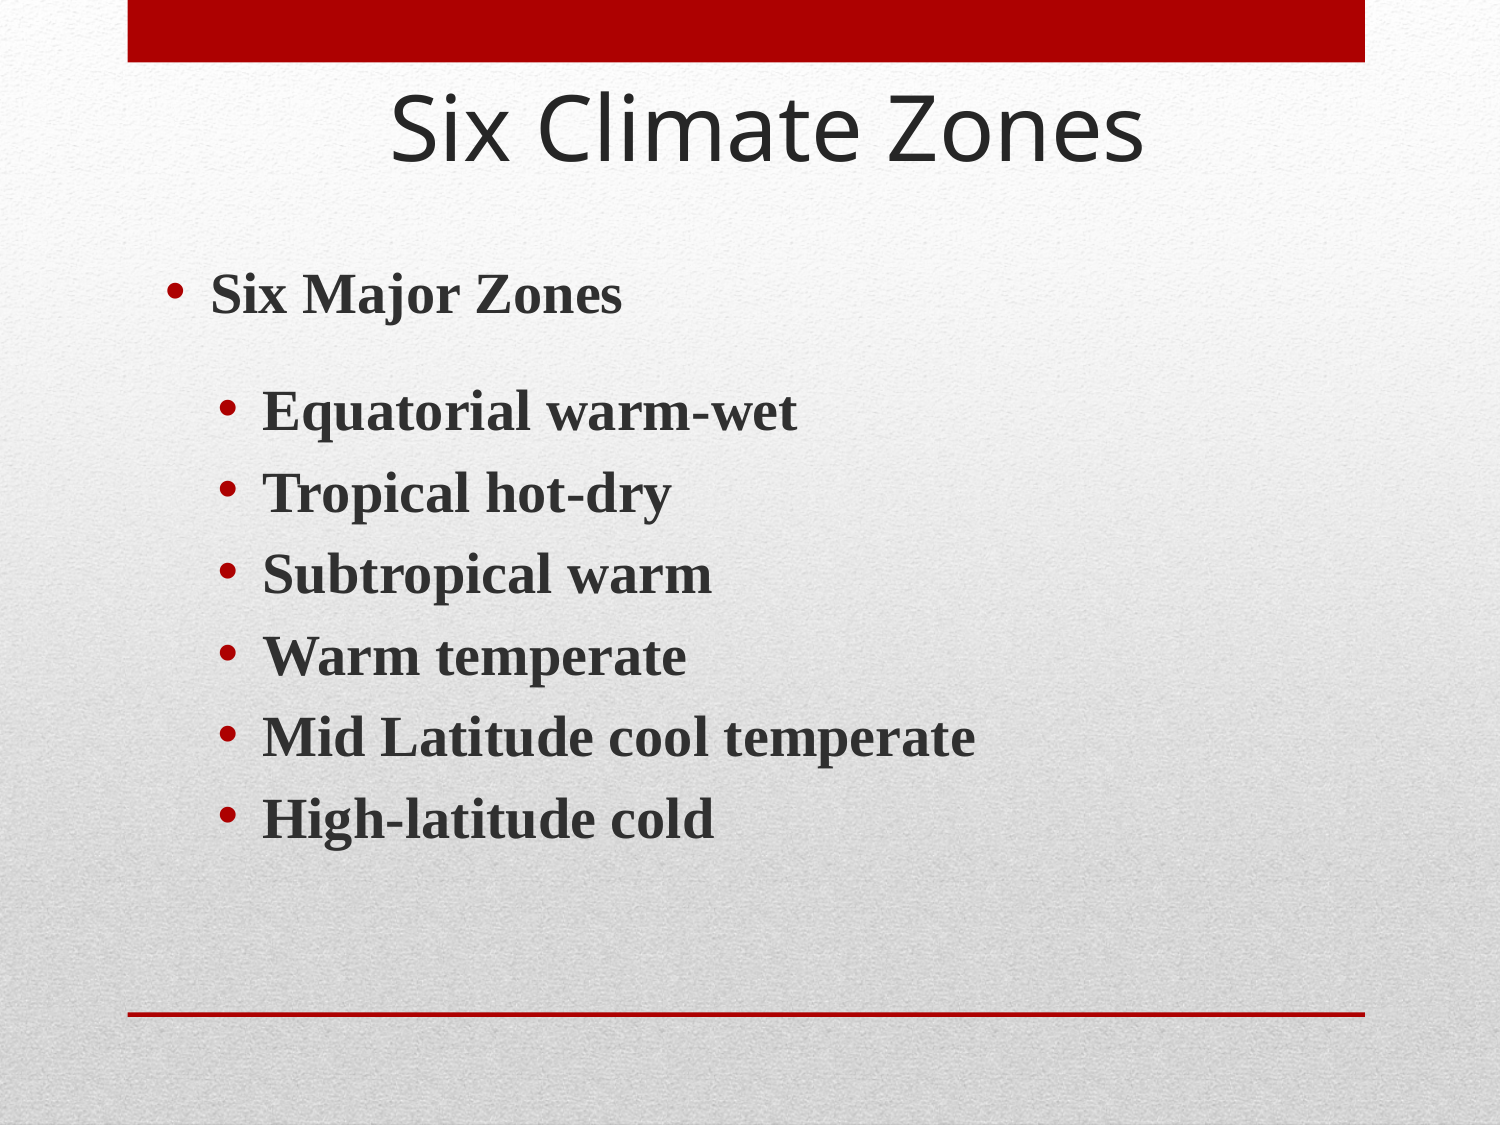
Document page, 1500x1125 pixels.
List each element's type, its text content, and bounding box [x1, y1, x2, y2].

title Six Climate Zones [200, 50, 1338, 188]
list Six Major Zones Equatorial warm-wet Tropical hot-dry Subtropical warm Warm temperate Mid Latitude cool temperate High-latitude cold [150, 187, 1213, 919]
